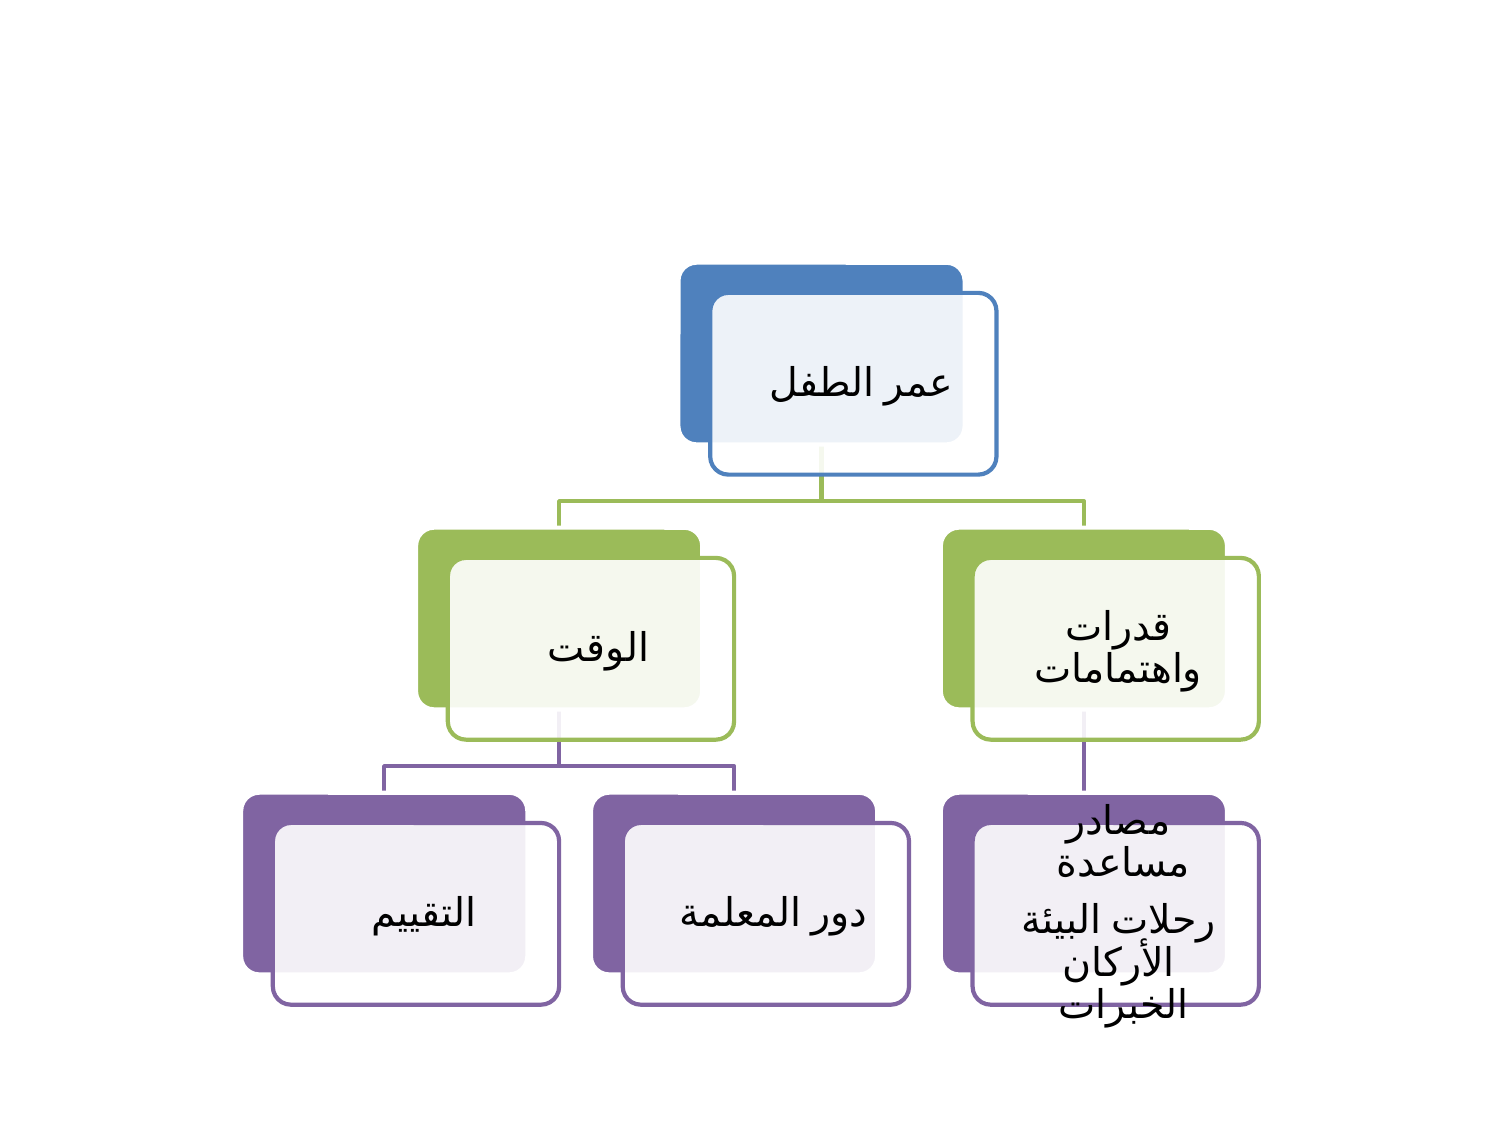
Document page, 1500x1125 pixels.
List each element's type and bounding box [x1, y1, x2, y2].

list [74, 262, 1426, 1006]
